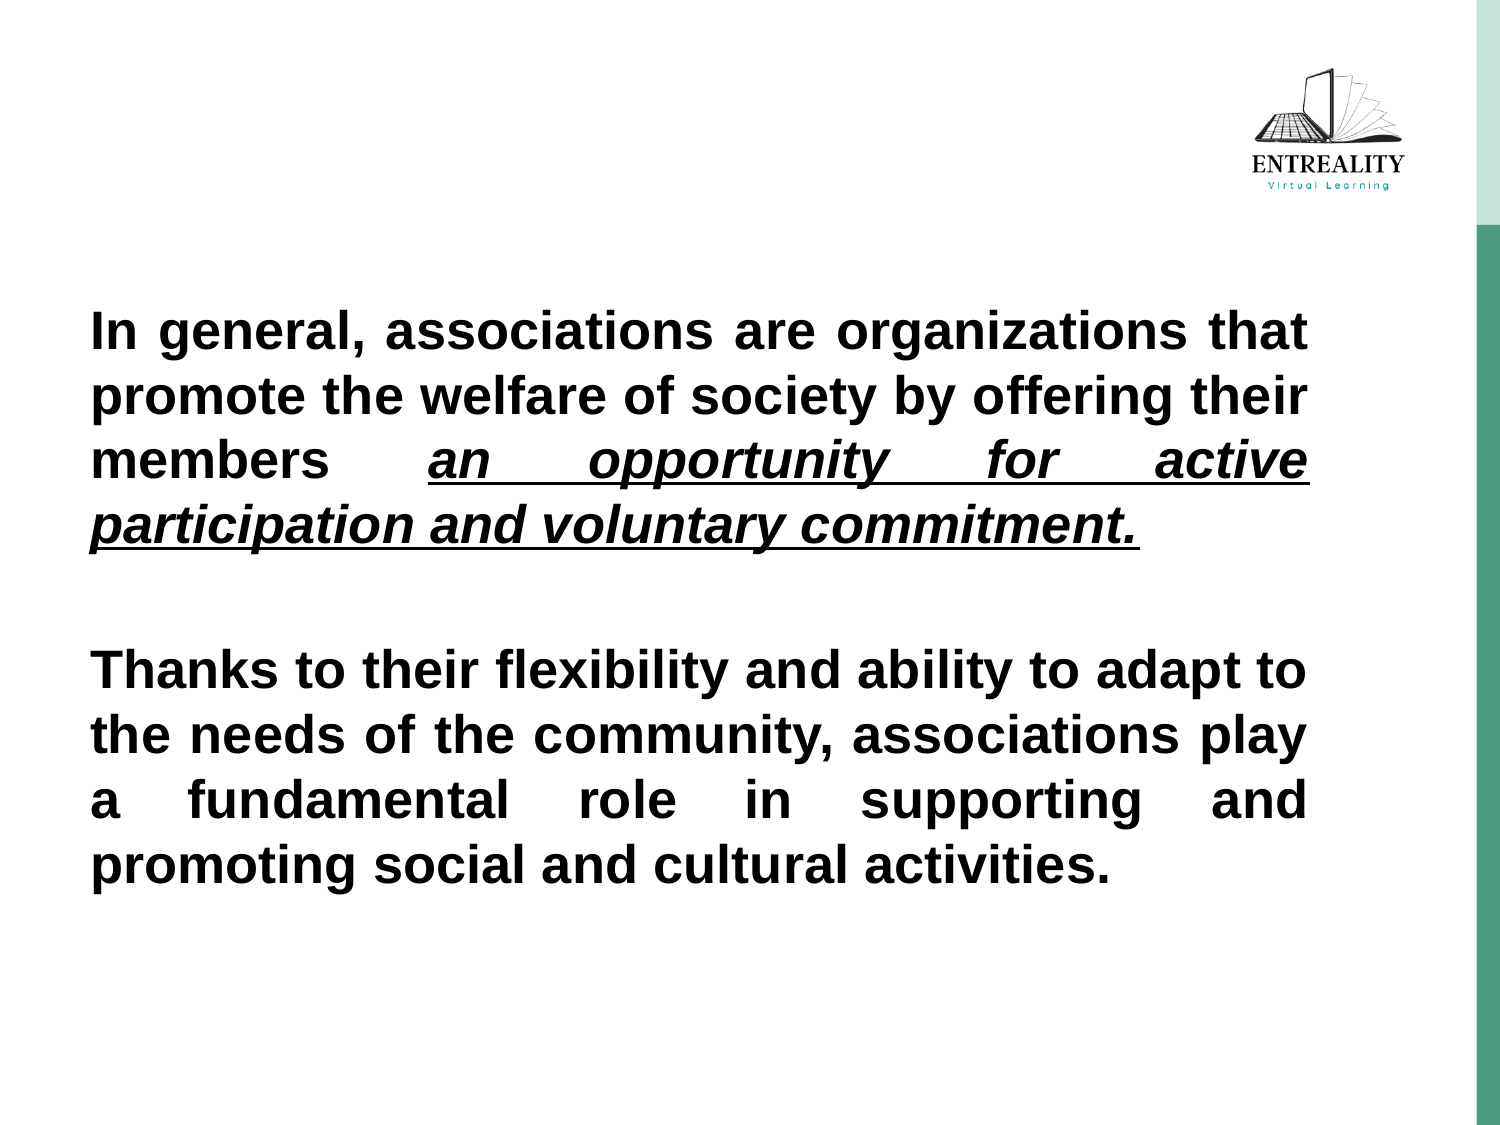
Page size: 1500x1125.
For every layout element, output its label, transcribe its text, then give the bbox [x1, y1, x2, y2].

picture [1198, 0, 1458, 259]
list In general, associations are organizations that promote the welfare of society by offering their members an opportunity for active participation and voluntary commitment. Thanks to their flexibility and ability to adapt to the needs of the community, associations play a fundamental role in supporting and promoting social and cultural activities. [75, 287, 1325, 1005]
